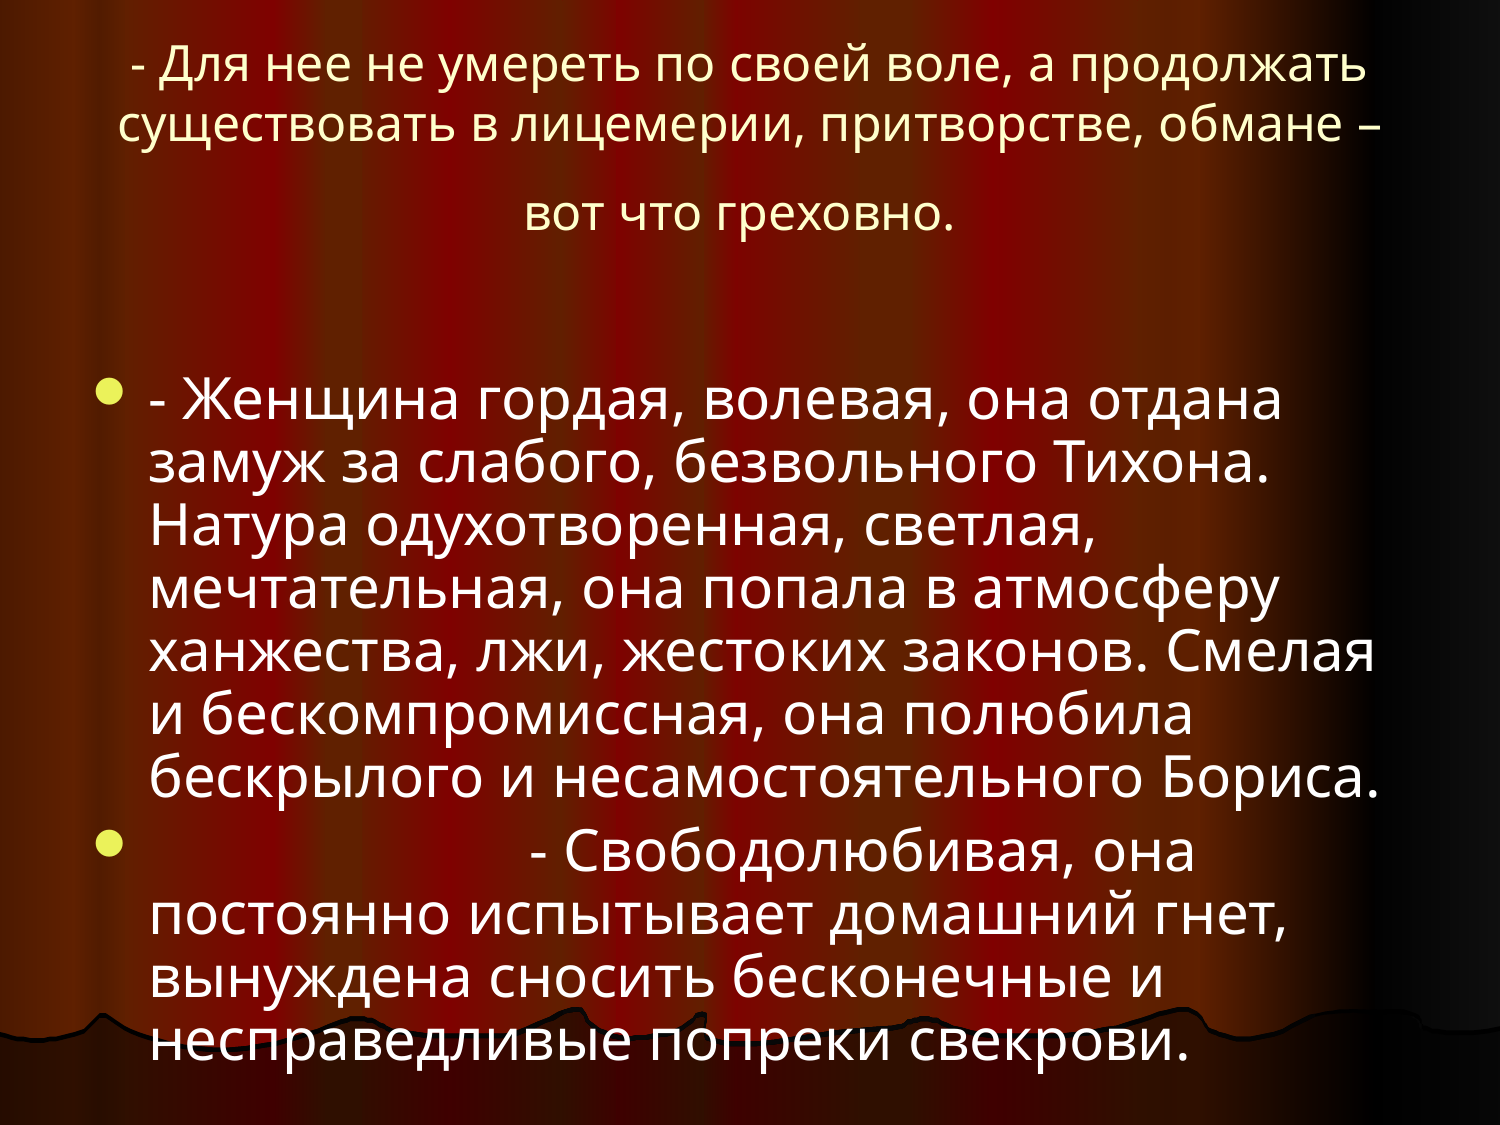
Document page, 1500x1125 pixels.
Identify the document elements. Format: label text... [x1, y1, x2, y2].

title - Для нее не умереть по своей воле, а продолжать существовать в лицемерии, притворстве, обмане – вот что греховно. [74, 45, 1426, 233]
list - Женщина гордая, волевая, она отдана замуж за слабого, безвольного Тихона. Натура одухотворенная, светлая, мечтательная, она попала в атмосферу ханжества, лжи, жестоких законов. Смелая и бескомпромиссная, она полюбила бескрылого и несамостоятельного Бориса. - Свободолюбивая, она постоянно испытывает домашний гнет, вынуждена сносить бесконечные и несправедливые попреки свекрови. [76, 361, 1428, 1106]
